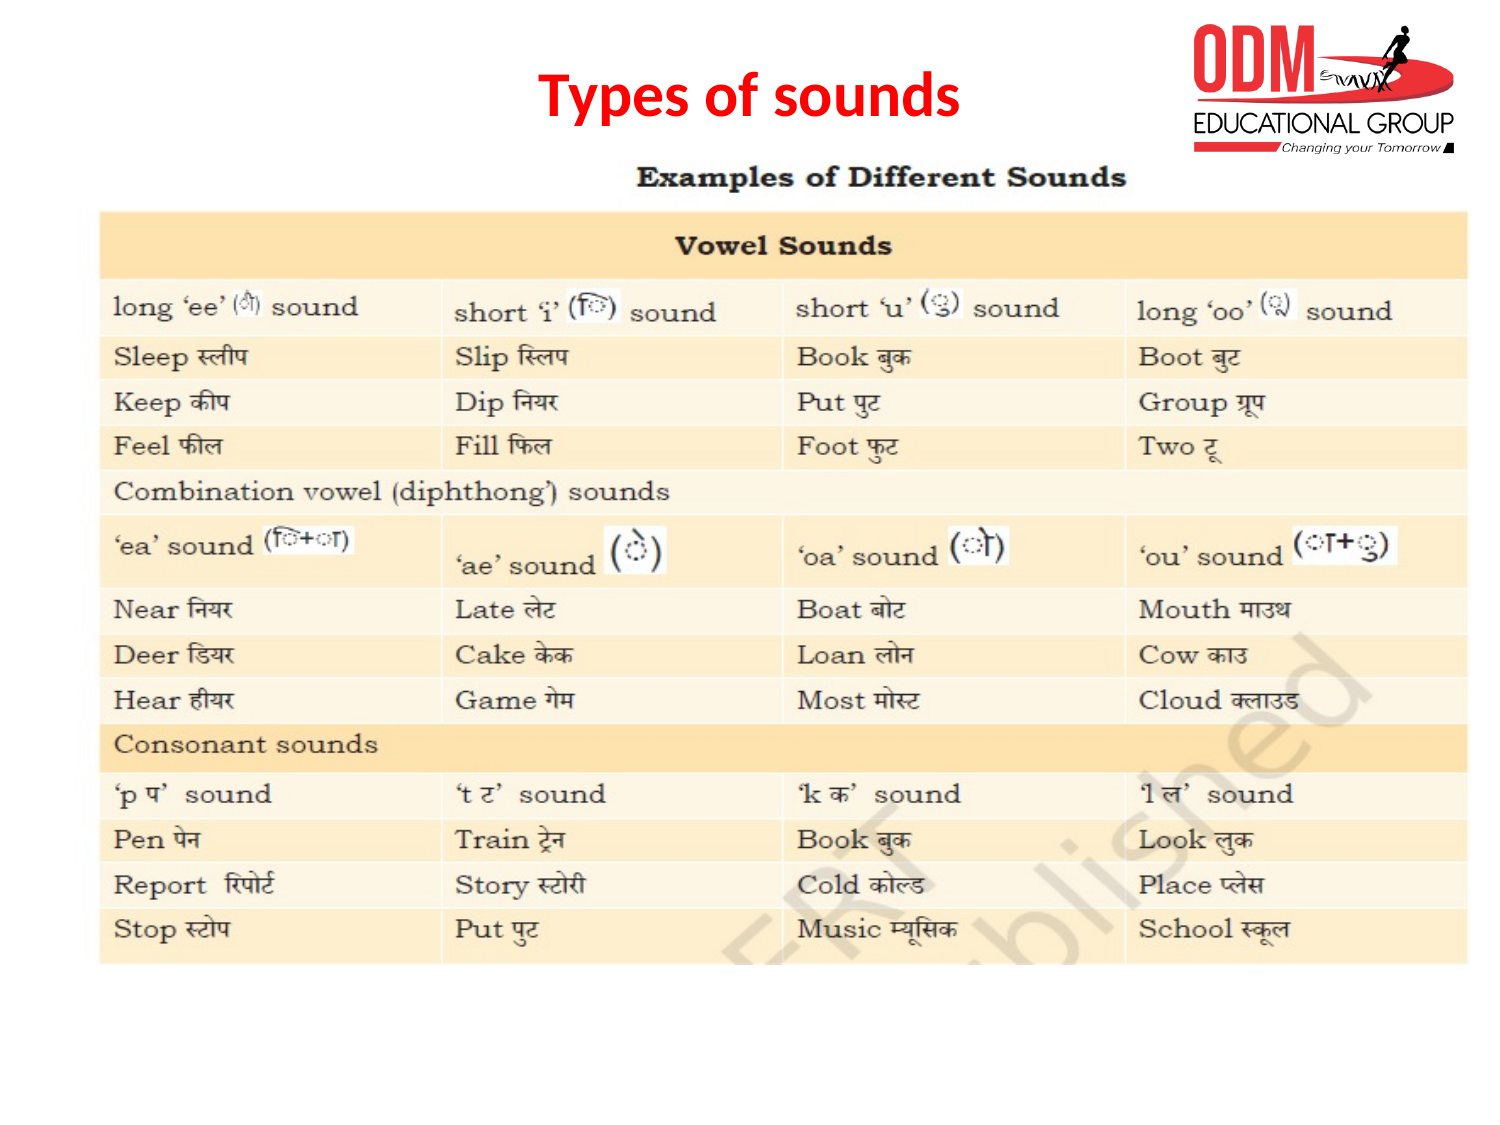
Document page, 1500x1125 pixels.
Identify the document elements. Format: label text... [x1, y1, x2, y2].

picture [1194, 24, 1454, 154]
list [74, 136, 1471, 965]
title Types of sounds [75, 45, 1189, 135]
